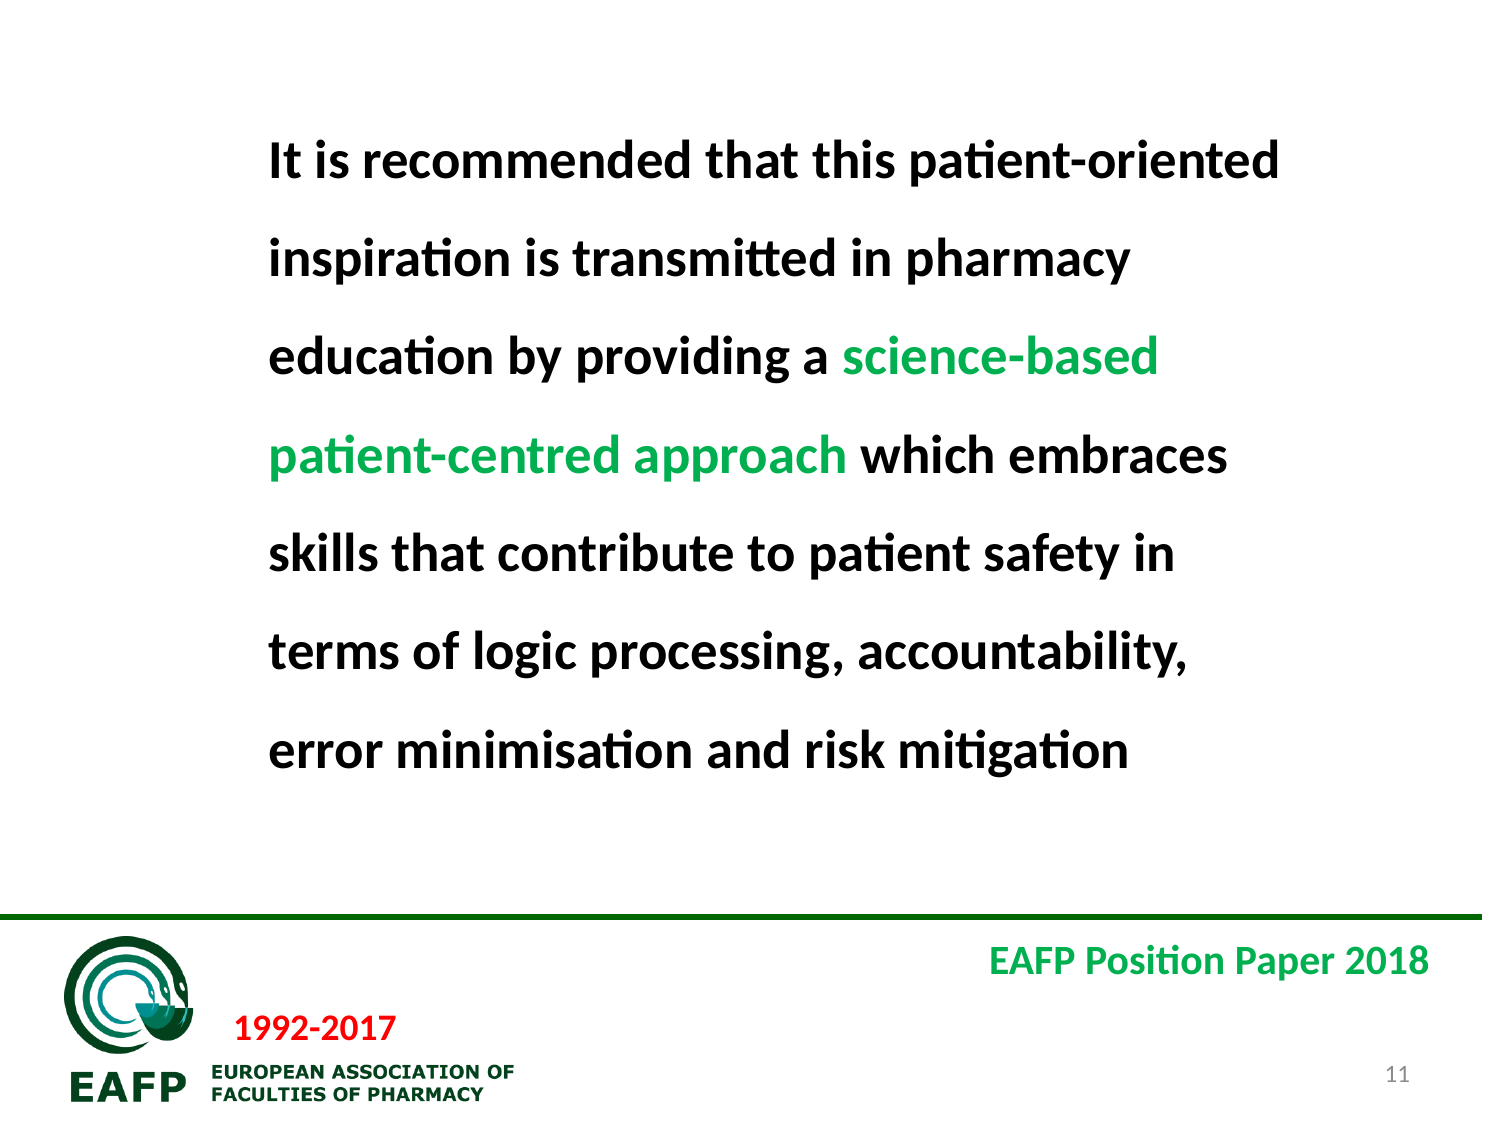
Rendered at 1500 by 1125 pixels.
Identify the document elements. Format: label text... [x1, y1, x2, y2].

list It is recommended that this patient-oriented inspiration is transmitted in pharmacy education by providing a science-based patient-centred approach which embraces skills that contribute to patient safety in terms of logic processing, accountability, error minimisation and risk mitigation [253, 83, 1306, 802]
text_box EAFP Position Paper 2018 [974, 926, 1459, 990]
slide_number 11 [1074, 1042, 1425, 1103]
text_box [64, 936, 514, 1125]
